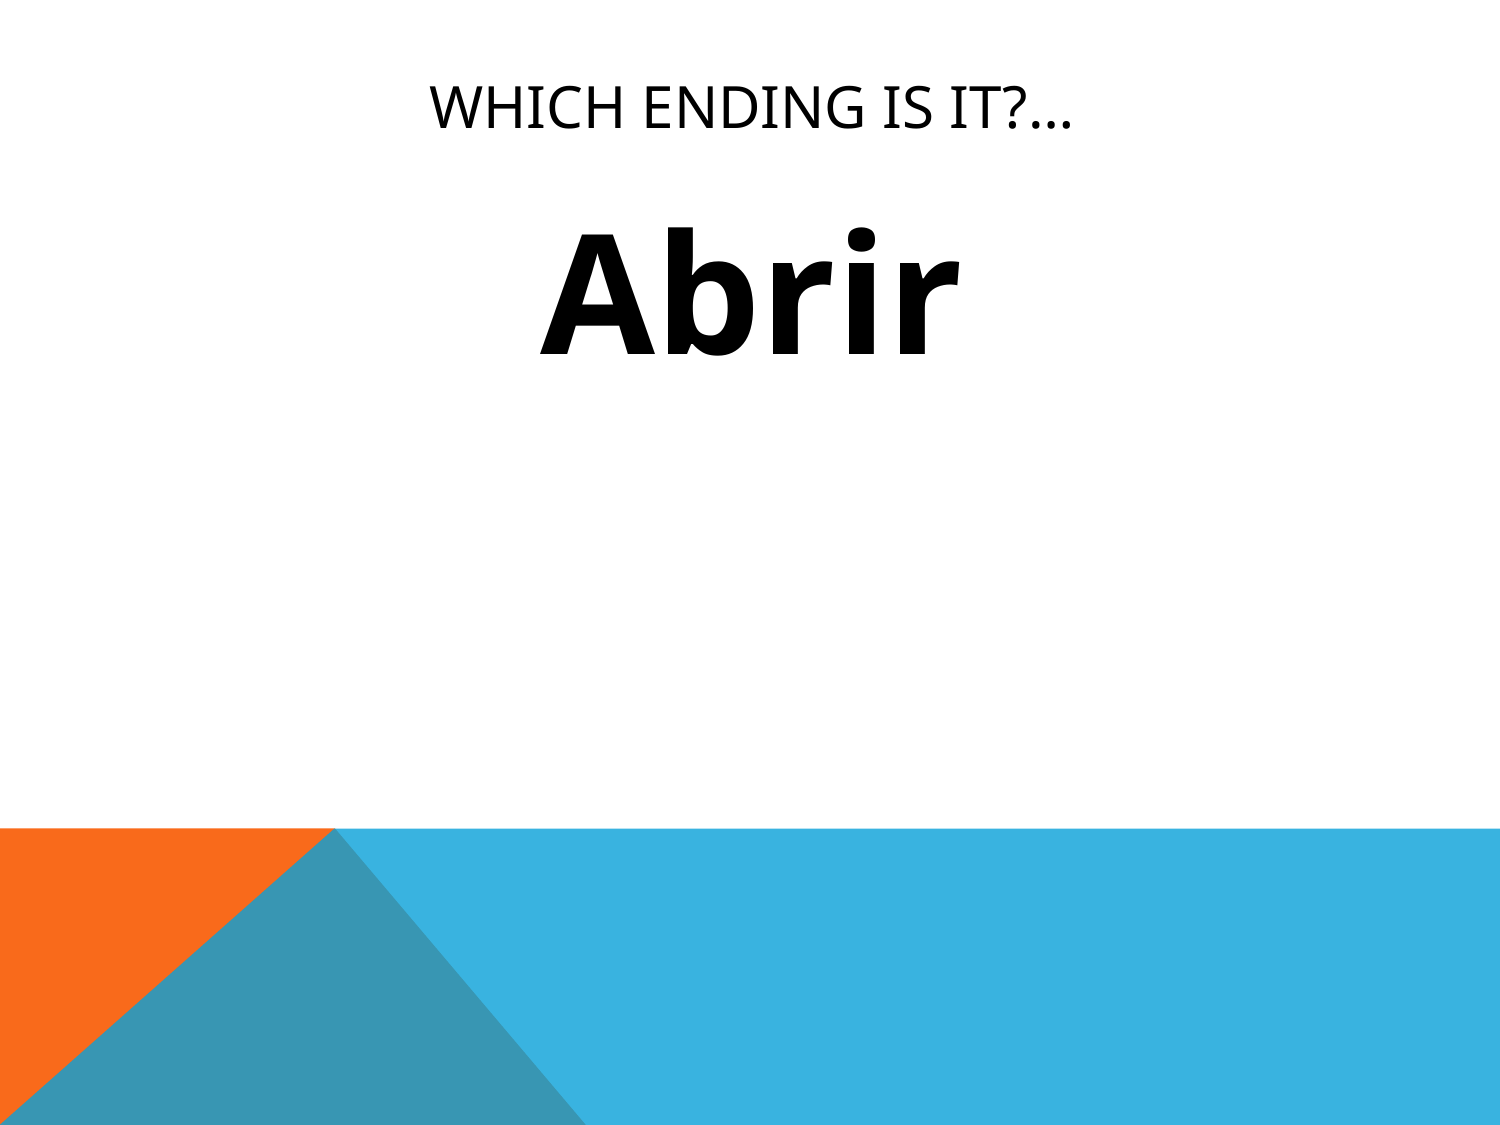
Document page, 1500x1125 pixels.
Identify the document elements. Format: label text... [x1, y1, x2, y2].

list Abrir [135, 180, 1369, 768]
title Which ending is it?… [135, 60, 1369, 150]
